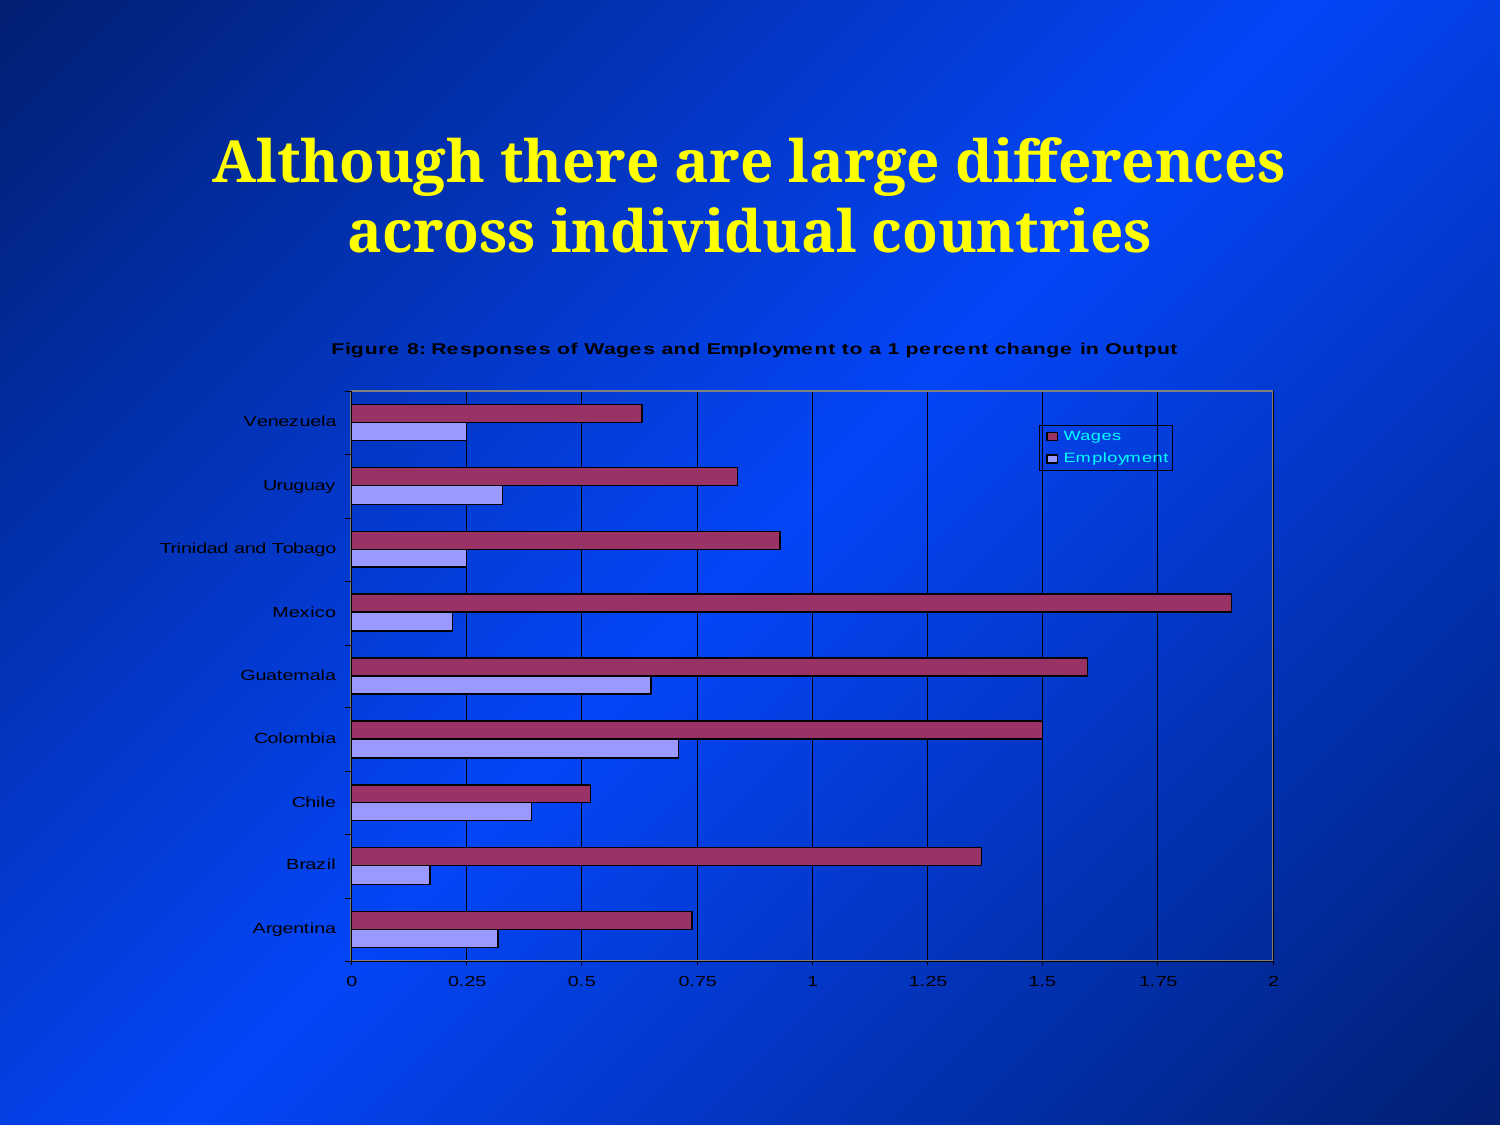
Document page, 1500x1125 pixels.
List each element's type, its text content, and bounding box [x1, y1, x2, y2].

title Although there are large differences across individual countries [112, 99, 1388, 288]
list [134, 316, 1376, 1013]
